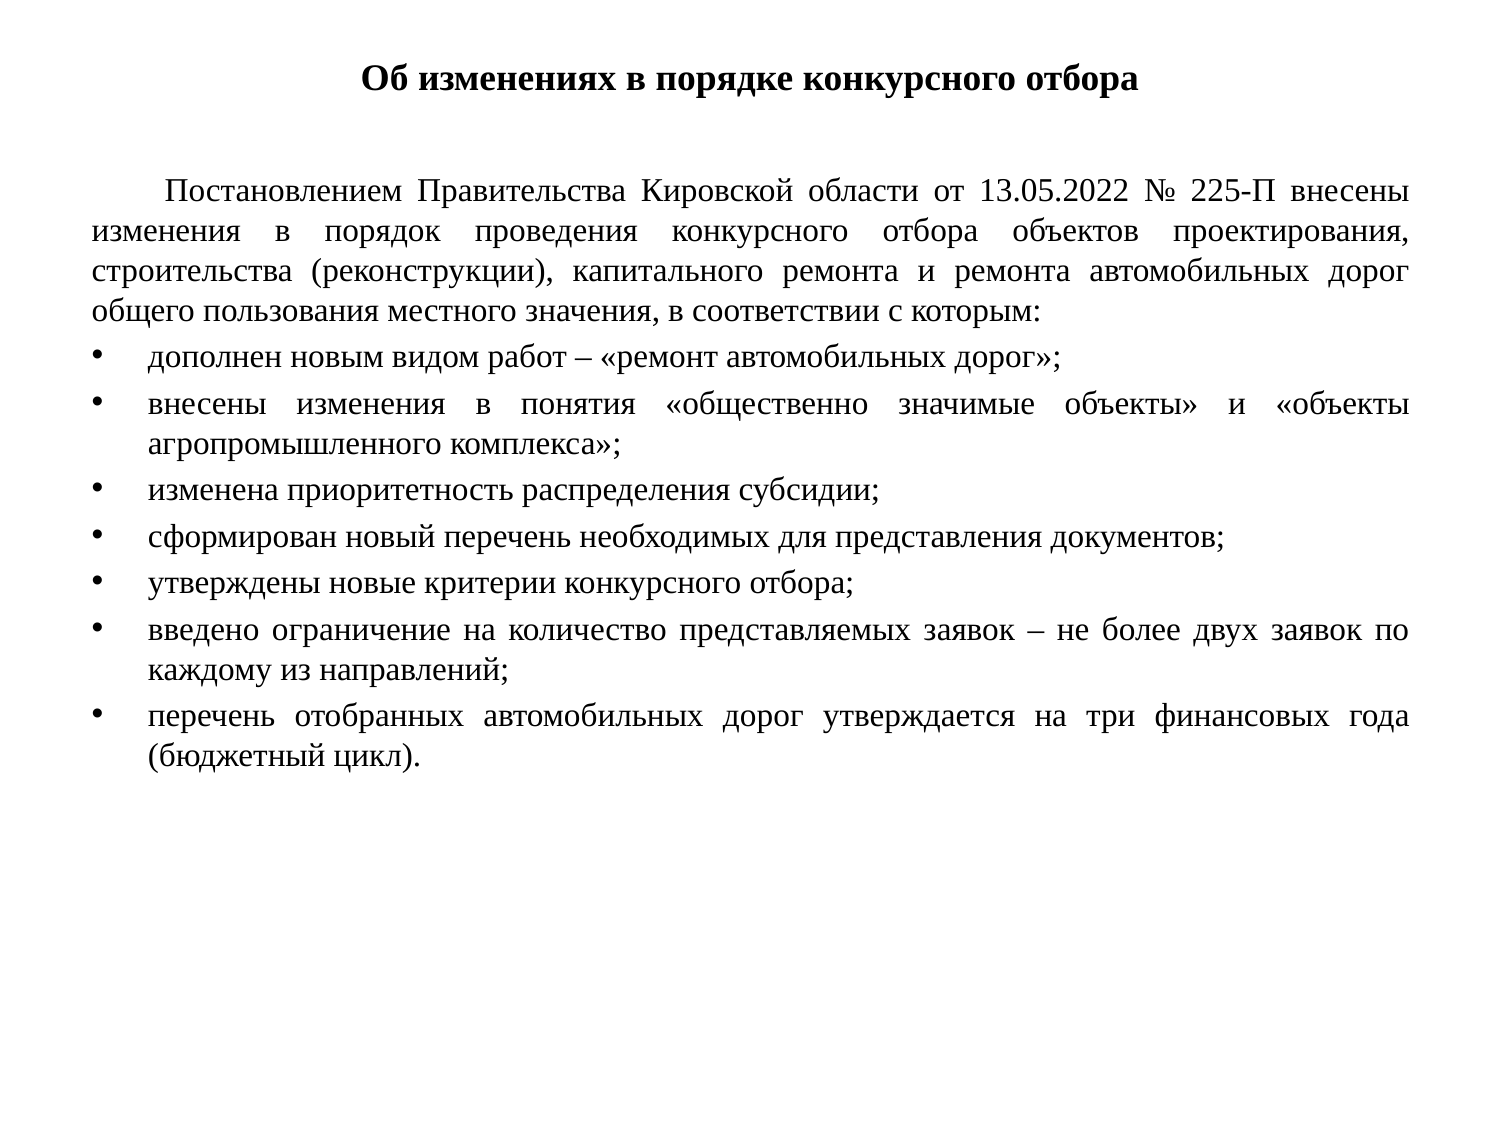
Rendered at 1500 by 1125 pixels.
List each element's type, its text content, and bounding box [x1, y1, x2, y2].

list Постановлением Правительства Кировской области от 13.05.2022 № 225-П внесены изменения в порядок проведения конкурсного отбора объектов проектирования, строительства (реконструкции), капитального ремонта и ремонта автомобильных дорог общего пользования местного значения, в соответствии с которым: дополнен новым видом работ – «ремонт автомобильных дорог»; внесены изменения в понятия «общественно значимые объекты» и «объекты агропромышленного комплекса»; изменена приоритетность распределения субсидии; сформирован новый перечень необходимых для представления документов; утверждены новые критерии конкурсного отбора; введено ограничение на количество представляемых заявок – не более двух заявок по каждому из направлений; перечень отобранных автомобильных дорог утверждается на три финансовых года (бюджетный цикл). [76, 160, 1427, 904]
title Об изменениях в порядке конкурсного отбора [75, 45, 1425, 114]
